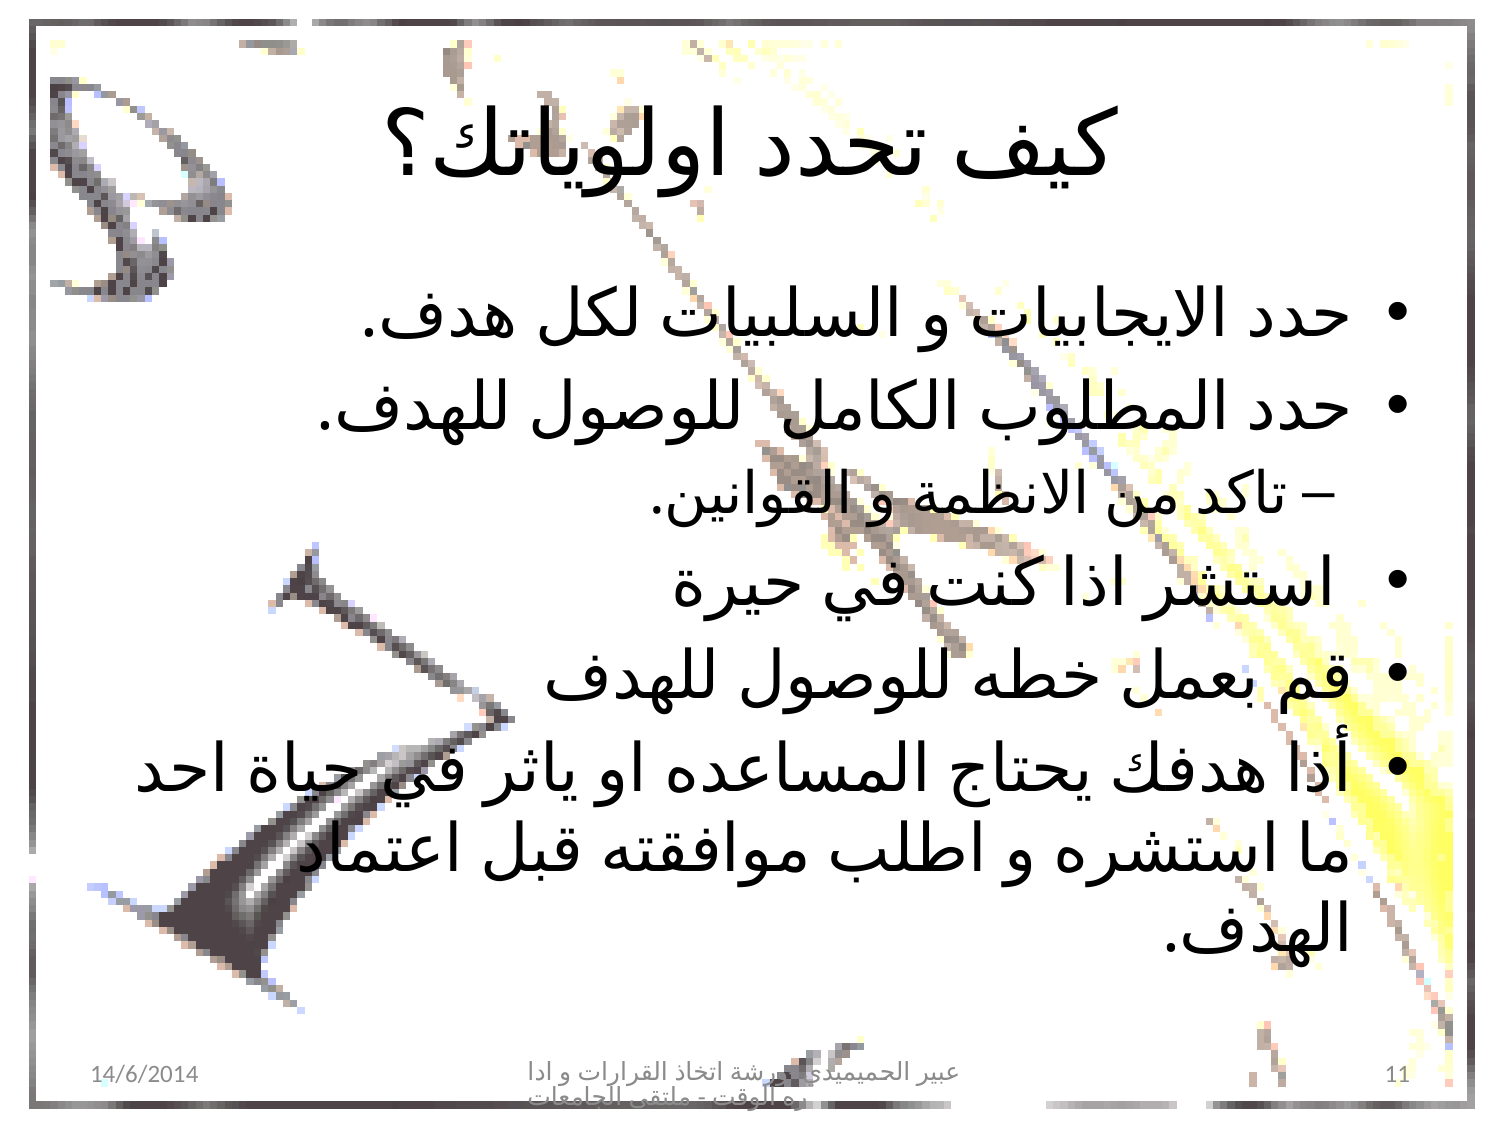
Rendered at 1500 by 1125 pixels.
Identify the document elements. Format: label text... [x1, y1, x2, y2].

slide_number 11 [1074, 1042, 1425, 1103]
list حدد الايجابيات و السلبيات لكل هدف. حدد المطلوب الكامل للوصول للهدف. تاكد من الانظمة و القوانين. استشر اذا كنت في حيرة قم بعمل خطه للوصول للهدف أذا هدفك يحتاج المساعده او ياثر في حياة احد ما استشره و اطلب موافقته قبل اعتماد الهدف. [75, 262, 1425, 1005]
footer عبير الحميميدي -ورشة اتخاذ القرارات و اداره الوقت - ملتقى الجامعات [512, 1042, 988, 1103]
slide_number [75, 1042, 425, 1103]
title كيف تحدد اولوياتك؟ [75, 45, 1425, 233]
picture [29, 19, 1475, 1109]
